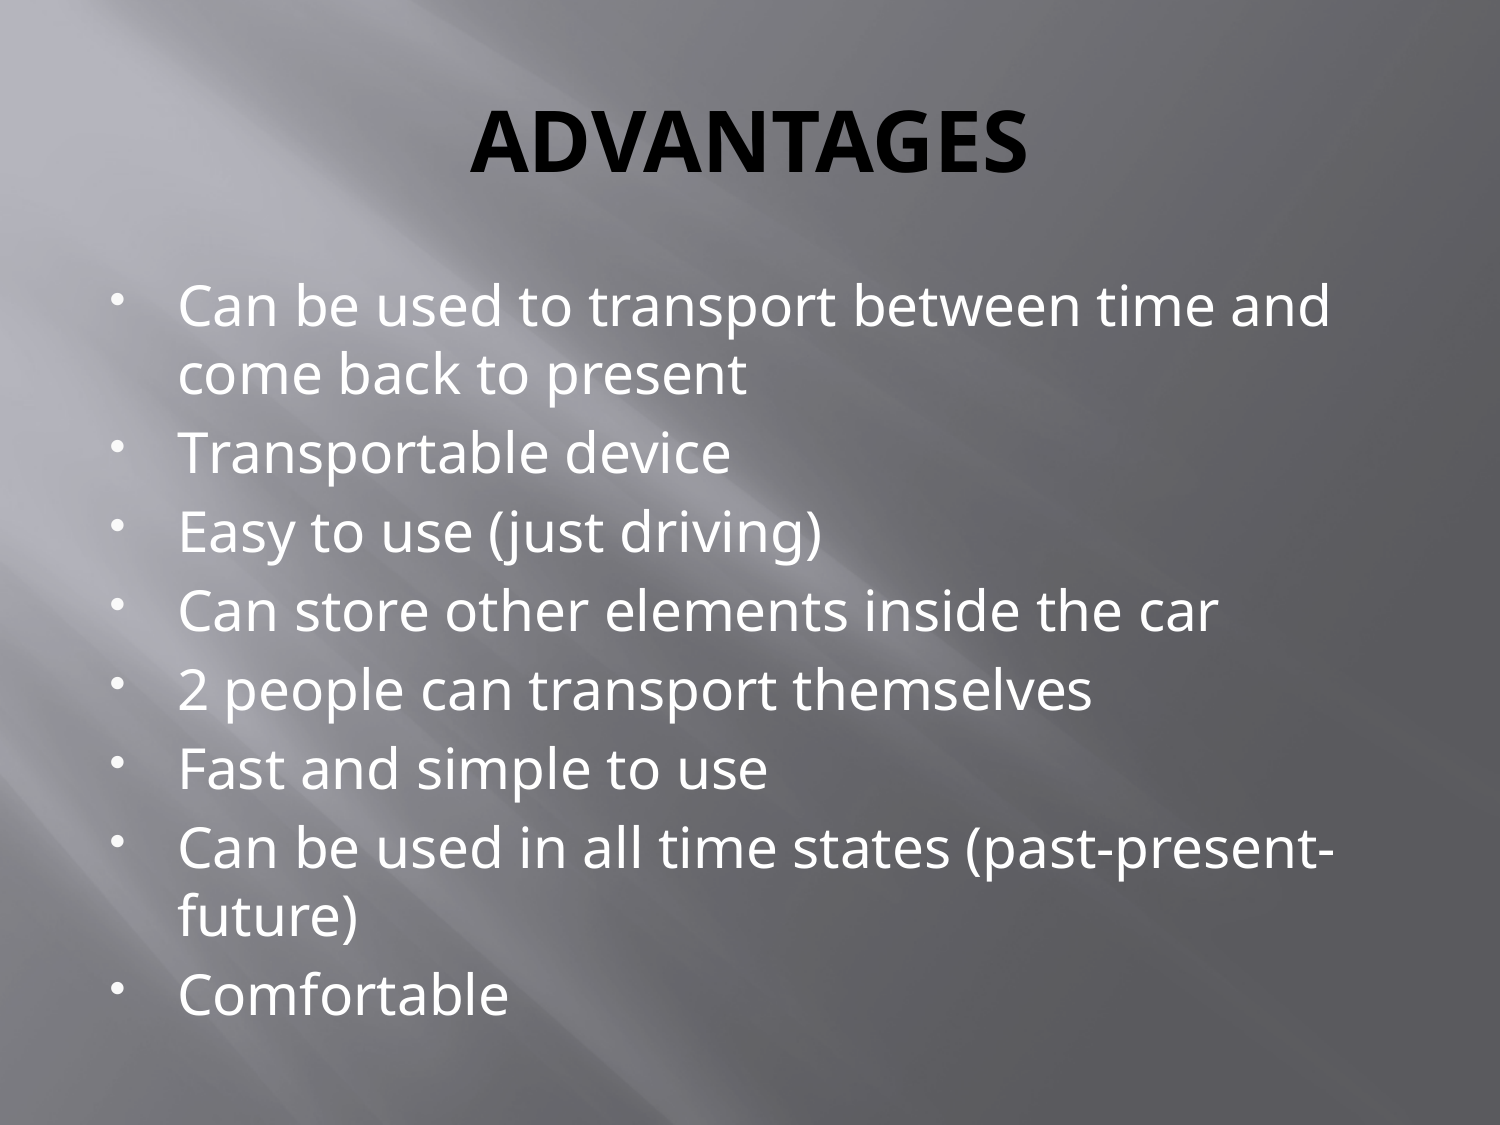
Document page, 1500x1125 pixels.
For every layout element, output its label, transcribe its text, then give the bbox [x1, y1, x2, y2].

list Can be used to transport between time and come back to present Transportable device Easy to use (just driving) Can store other elements inside the car 2 people can transport themselves Fast and simple to use Can be used in all time states (past-present-future) Comfortable [75, 262, 1425, 1035]
title ADVANTAGES [75, 45, 1425, 233]
